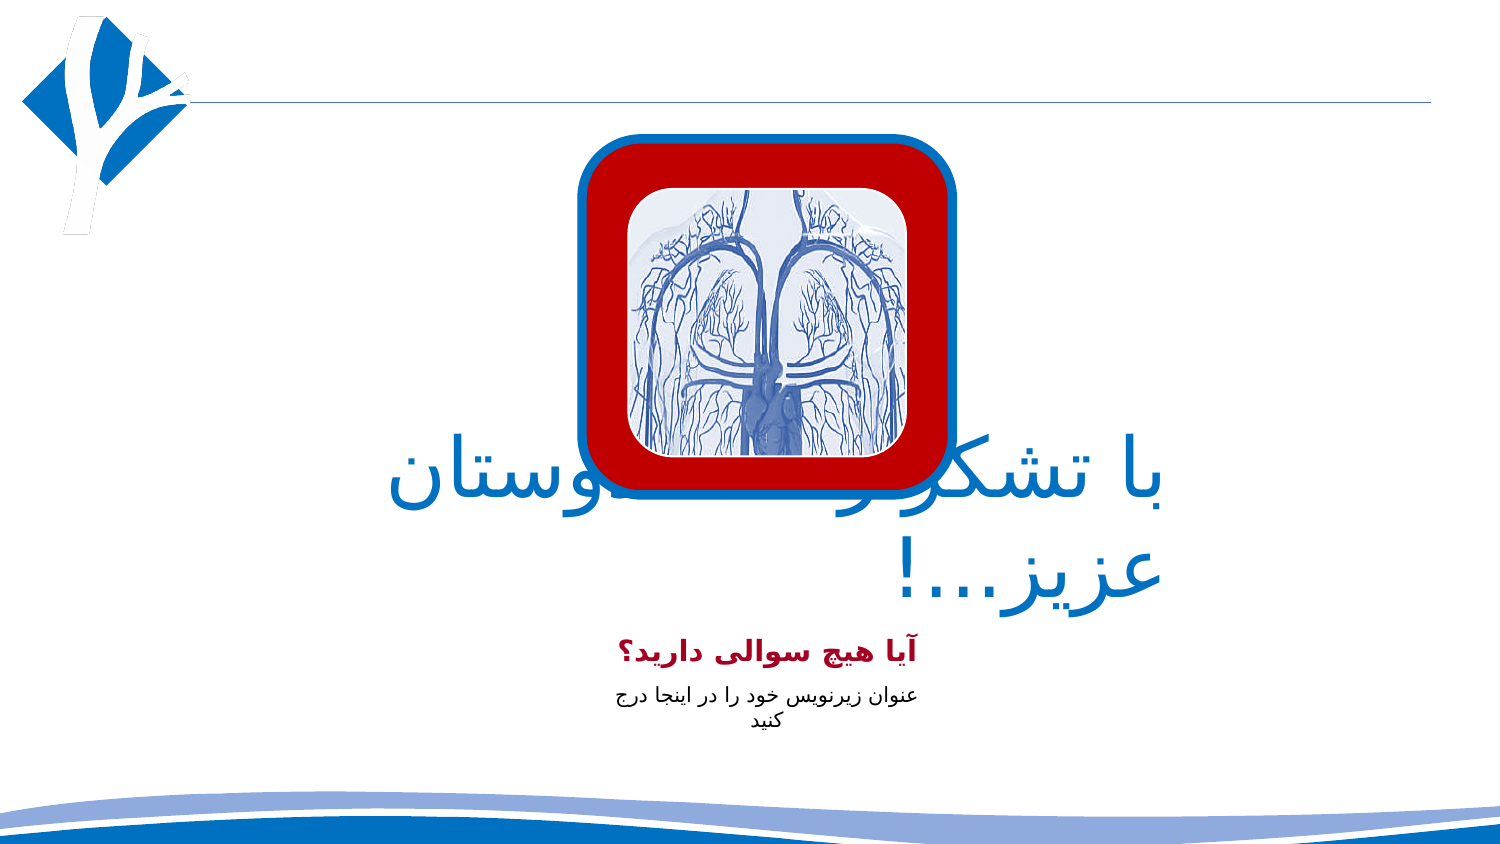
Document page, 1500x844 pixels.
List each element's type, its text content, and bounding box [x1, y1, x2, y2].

title با تشکراز شما دوستان عزیز...! [275, 483, 1184, 630]
text_box عنوان زیرنویس خود را در اینجا درج کنید [587, 673, 948, 722]
subtitle آیا هیچ سوالی دارید؟ [473, 617, 1062, 698]
picture [63, 16, 191, 235]
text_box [581, 138, 953, 495]
